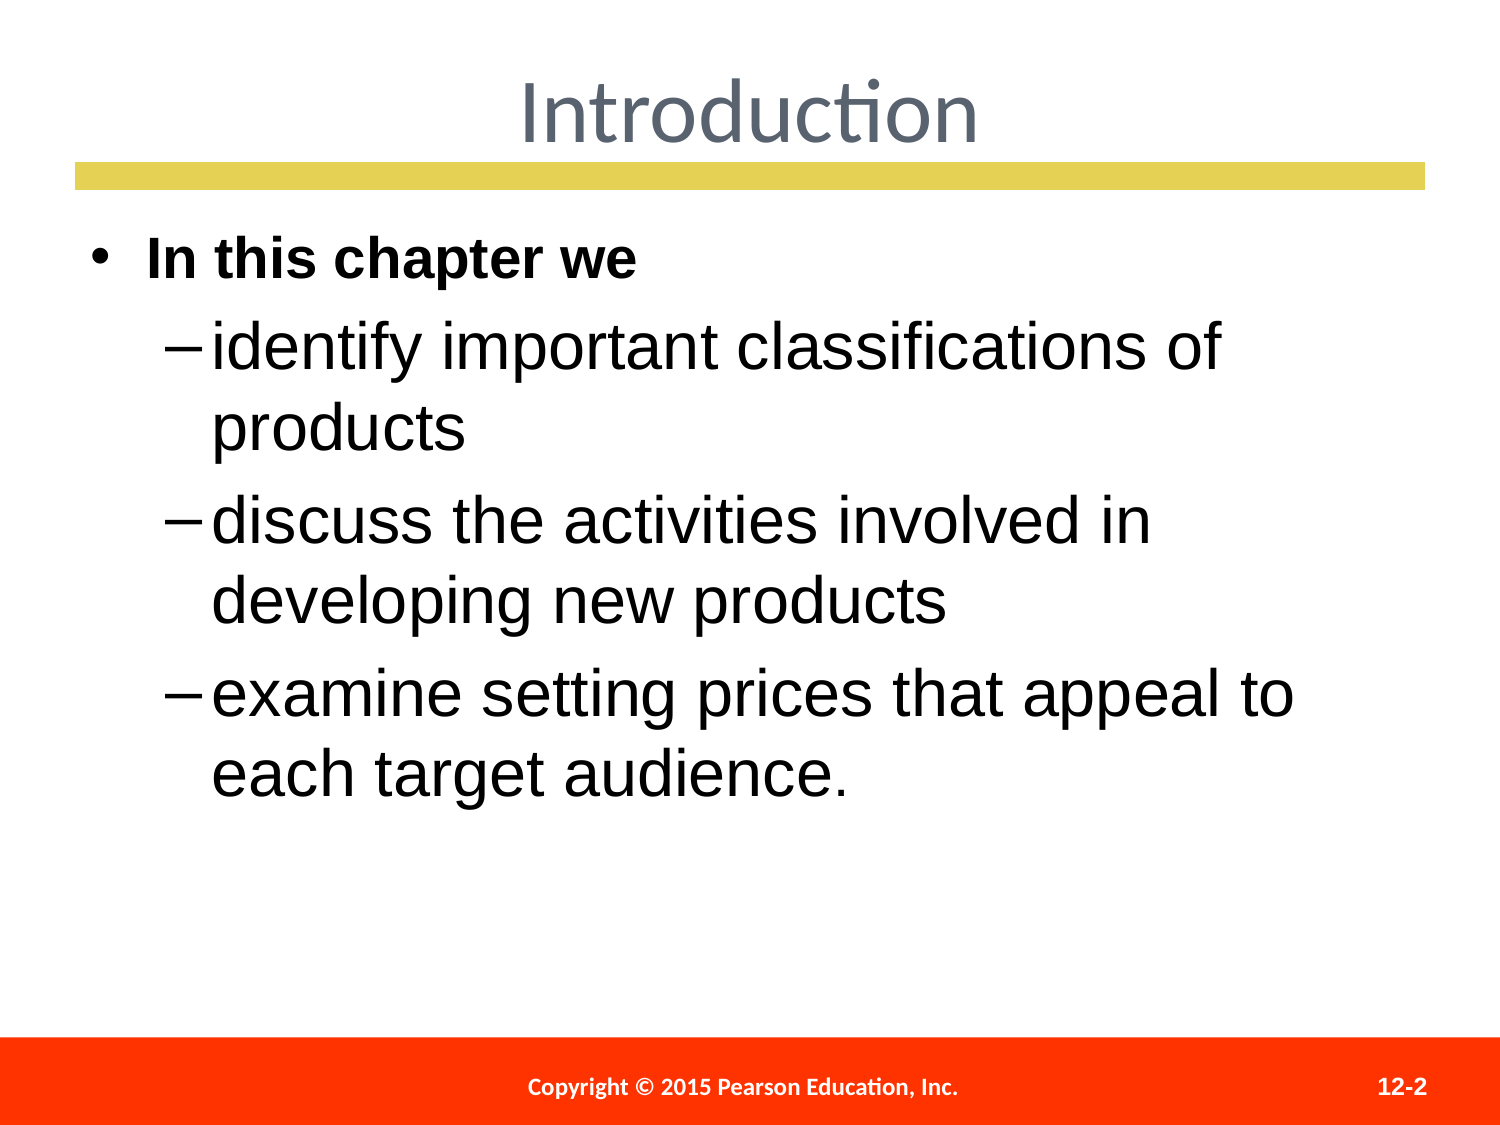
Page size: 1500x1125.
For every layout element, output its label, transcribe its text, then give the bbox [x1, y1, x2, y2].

title Introduction [74, 12, 1426, 201]
list In this chapter we identify important classifications of products discuss the activities involved in developing new products examine setting prices that appeal to each target audience. [74, 212, 1426, 1006]
